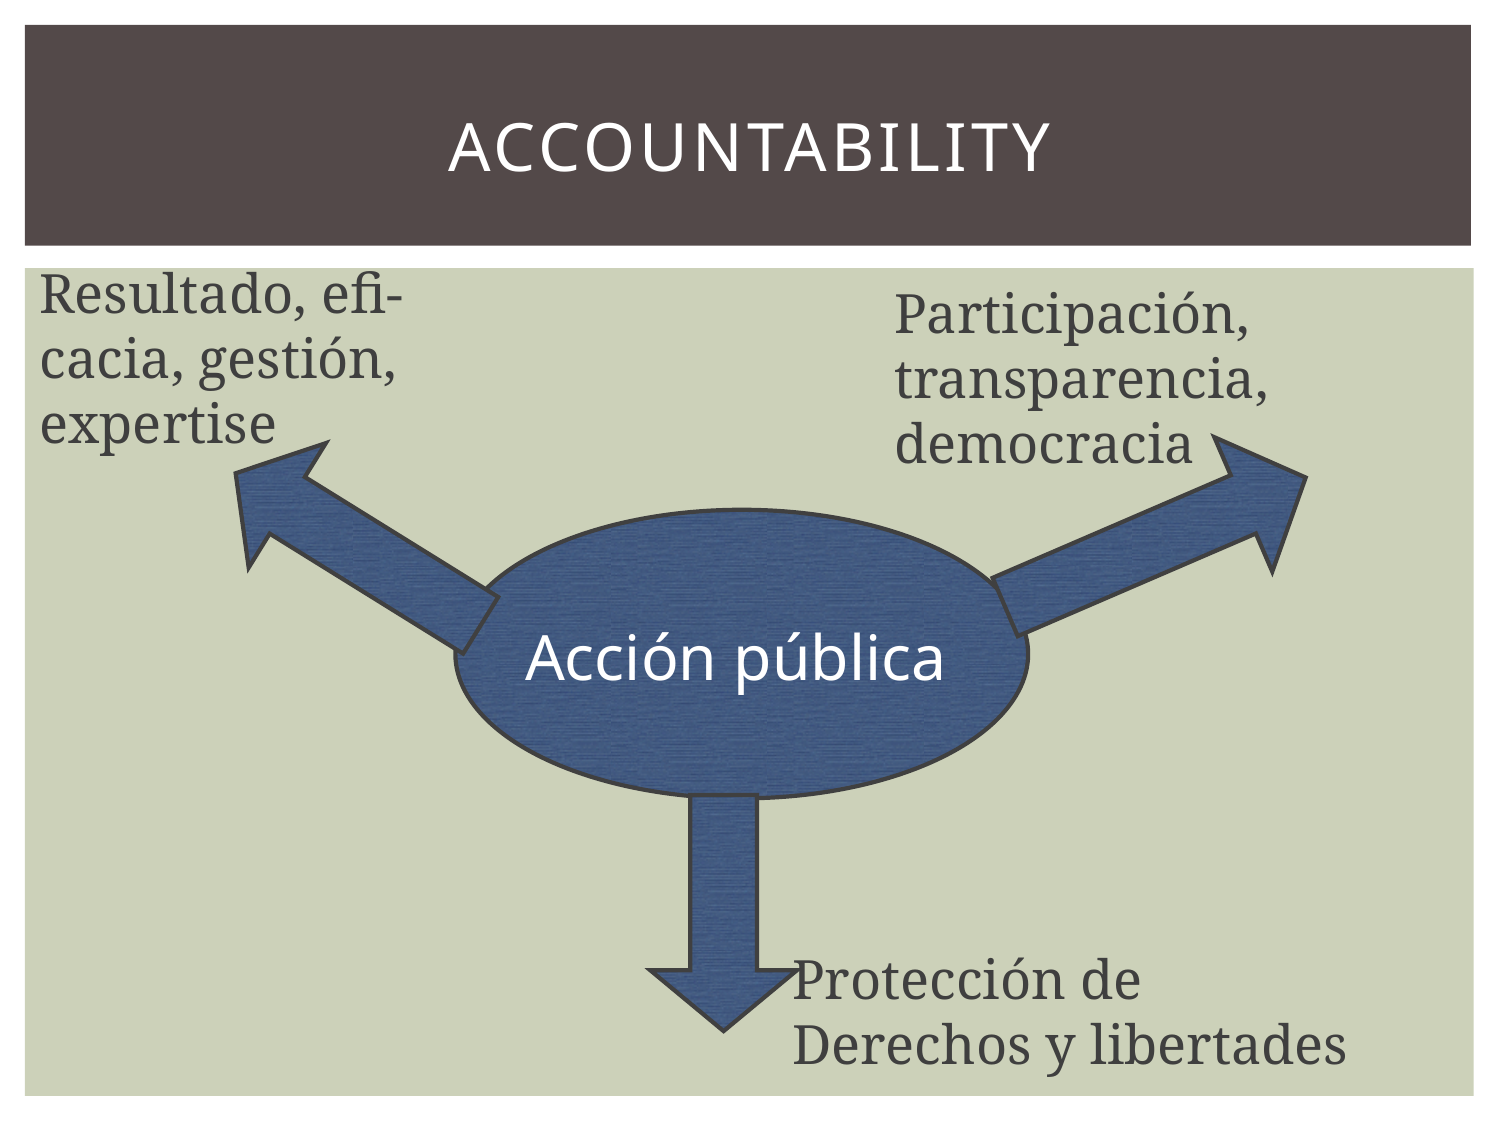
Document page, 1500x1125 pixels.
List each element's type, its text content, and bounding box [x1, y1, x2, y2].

text_box [455, 509, 1029, 799]
text_box [992, 480, 1305, 637]
text_box [235, 460, 499, 654]
text_box [650, 795, 781, 1032]
text_box Protección de Derechos y libertades [781, 940, 1360, 1081]
text_box Acción pública [525, 617, 948, 693]
title ACcountability [62, 58, 1438, 232]
text_box Resultado, efi- cacia, gestión, expertise [29, 253, 421, 460]
text_box Participación, transparencia, democracia [883, 273, 1392, 480]
